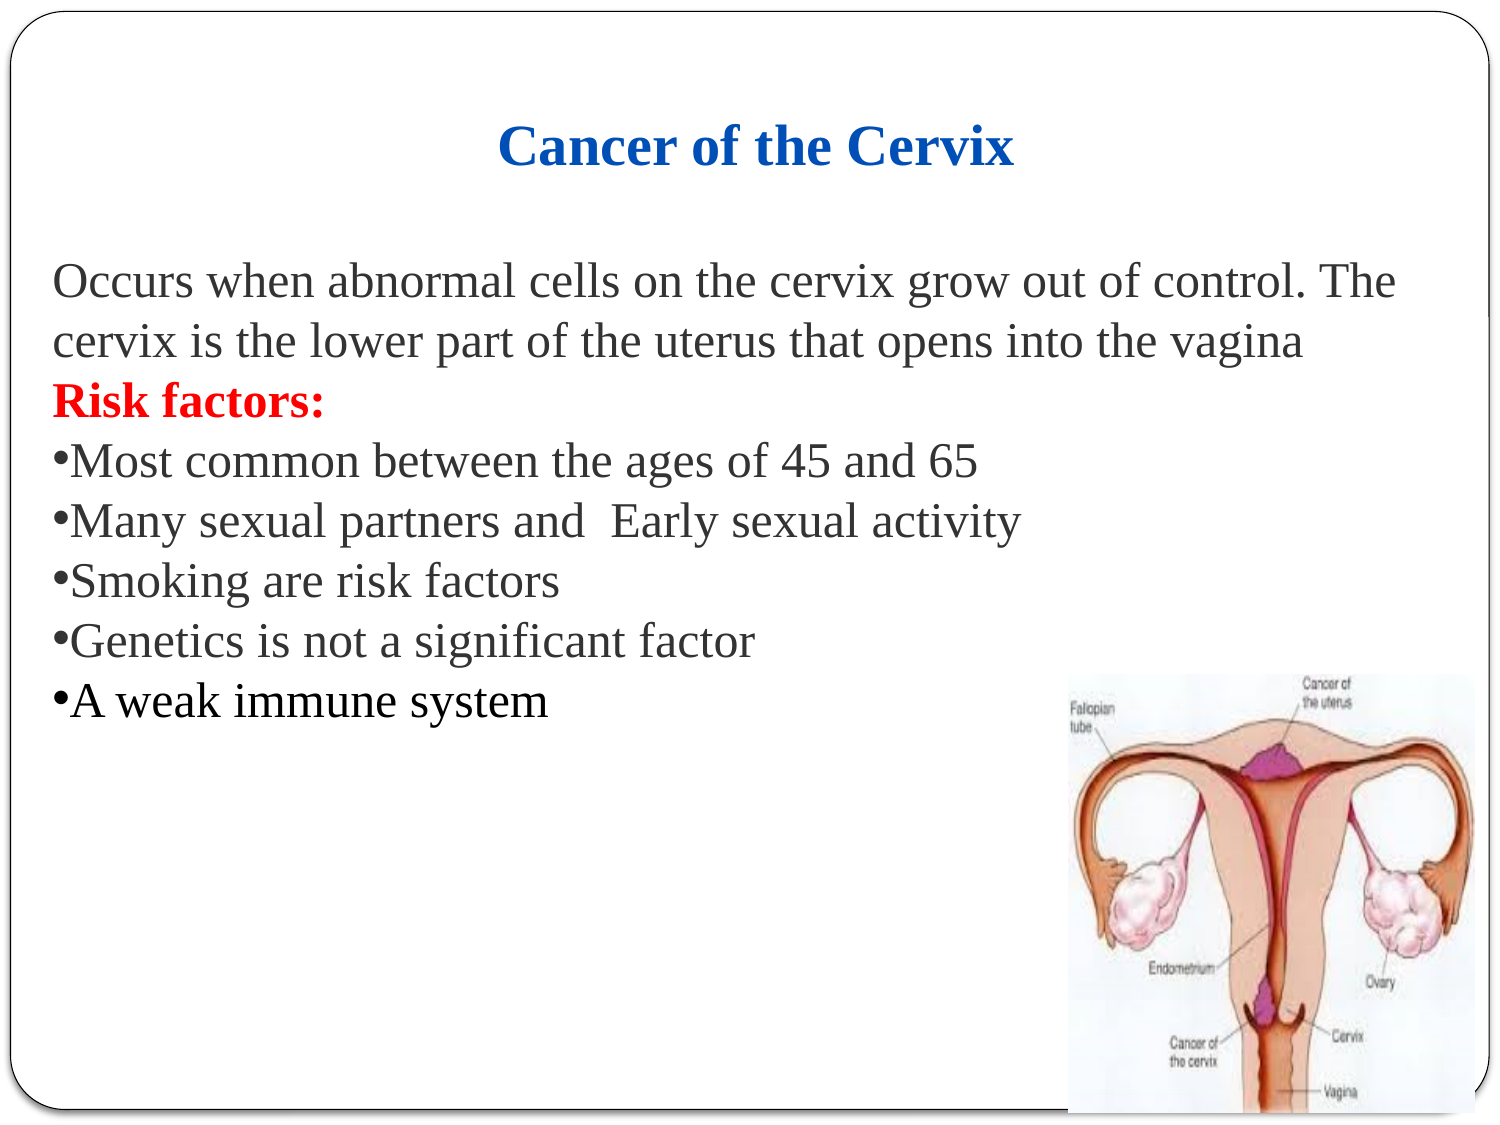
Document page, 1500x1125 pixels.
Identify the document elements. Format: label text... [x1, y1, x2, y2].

text_box Cancer of the Cervix Occurs when abnormal cells on the cervix grow out of control. The cervix is the lower part of the uterus that opens into the vagina Risk factors: Most common between the ages of 45 and 65 Many sexual partners and Early sexual activity Smoking are risk factors Genetics is not a significant factor A weak immune system [37, 99, 1475, 735]
picture [1068, 674, 1476, 1113]
